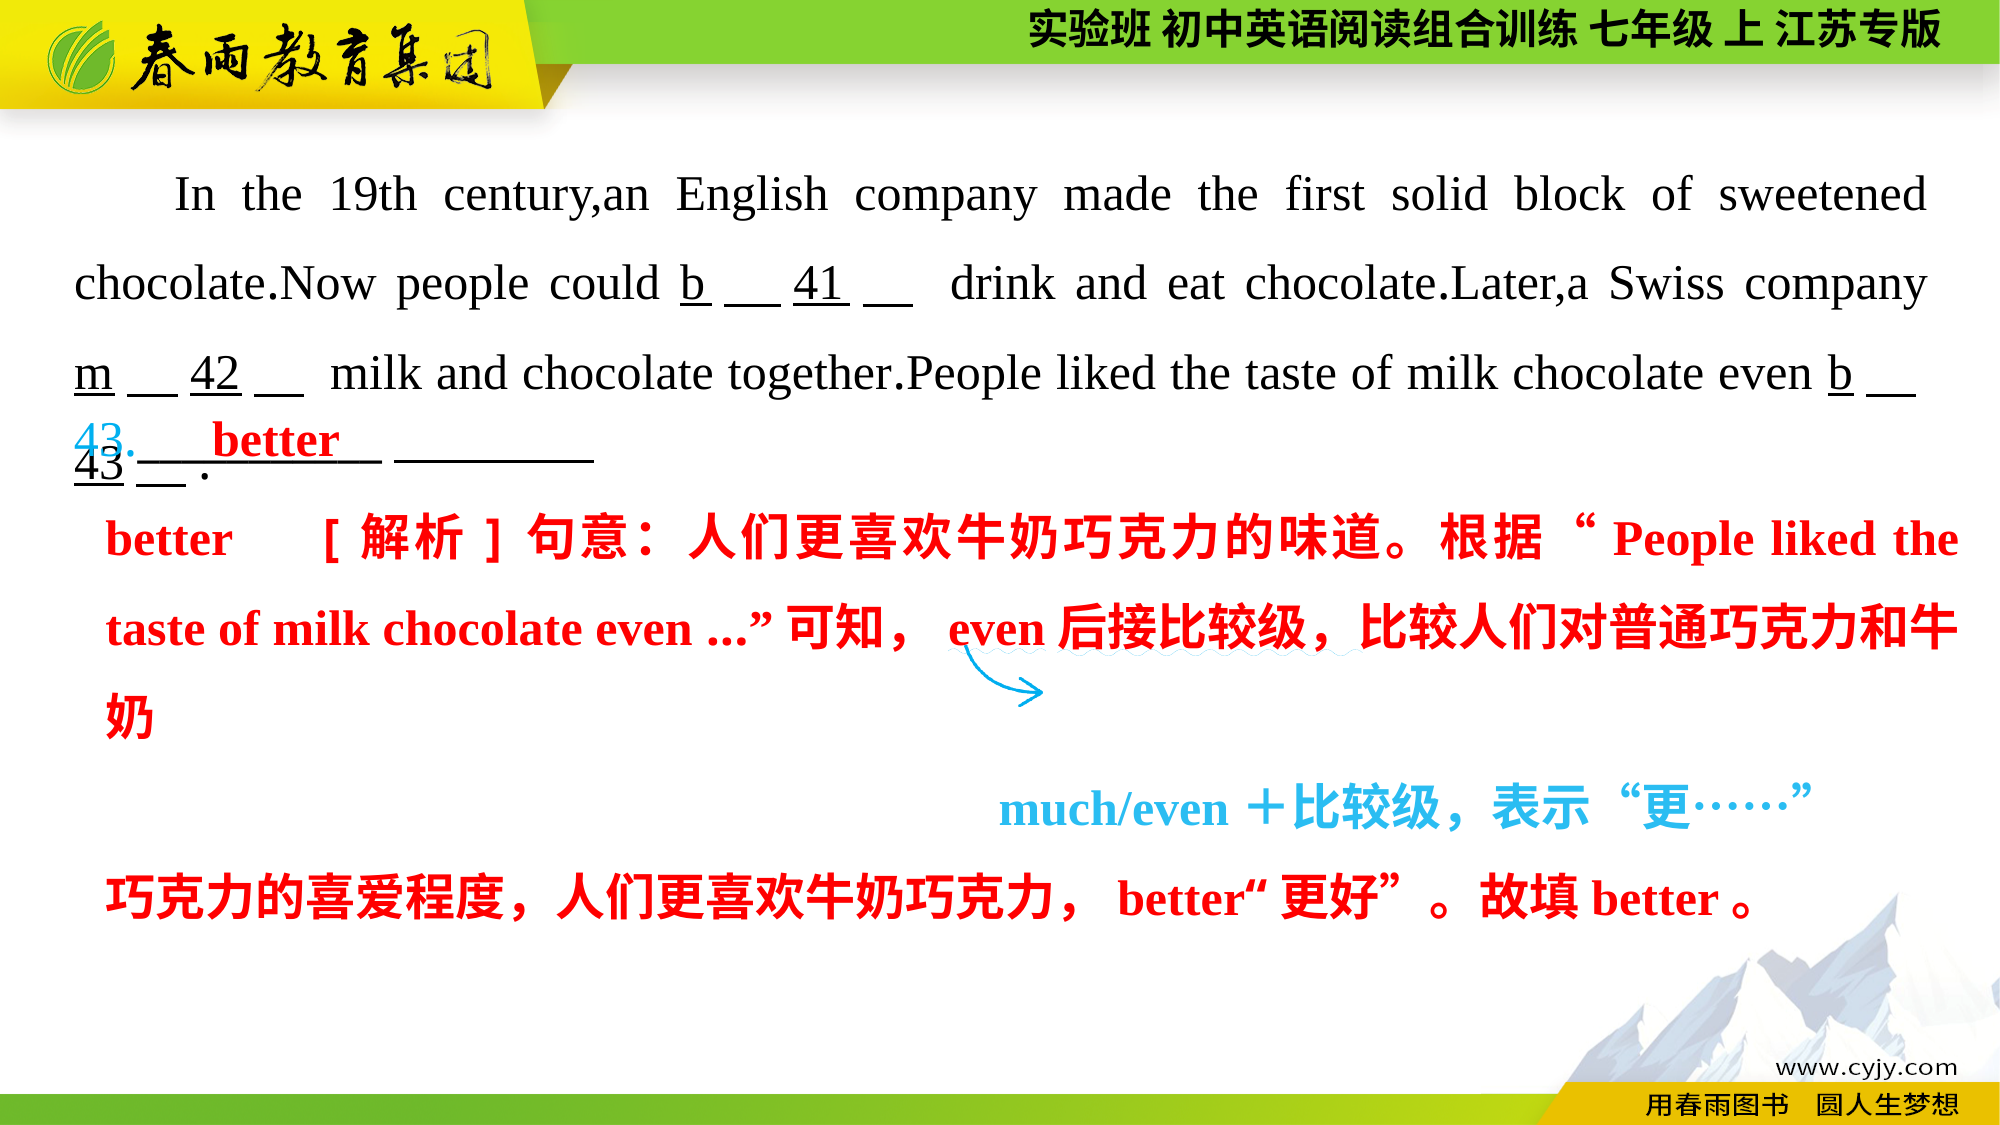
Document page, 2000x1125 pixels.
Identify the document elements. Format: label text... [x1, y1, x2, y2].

list In the 19th century,an English company made the first solid block of sweetened chocolate.Now people could b 41 drink and eat chocolate.Later,a Swiss company m 42 milk and chocolate together.People liked the taste of milk chocolate even b 43 . [59, 122, 1944, 399]
picture [0, 0, 2000, 1125]
text_box better [解析]句意：人们更喜欢牛奶巧克力的味道。根据“People liked the taste of milk chocolate even ...”可知，even后接比较级，比较人们对普通巧克力和牛奶 much/even＋比较级，表示“更……” 巧克力的喜爱程度，人们更喜欢牛奶巧克力，better“更好”。故填better。 [90, 467, 1975, 933]
text_box 43.___________ [59, 398, 197, 474]
text_box 43.___________ [356, 398, 1237, 467]
text_box better [197, 398, 356, 467]
